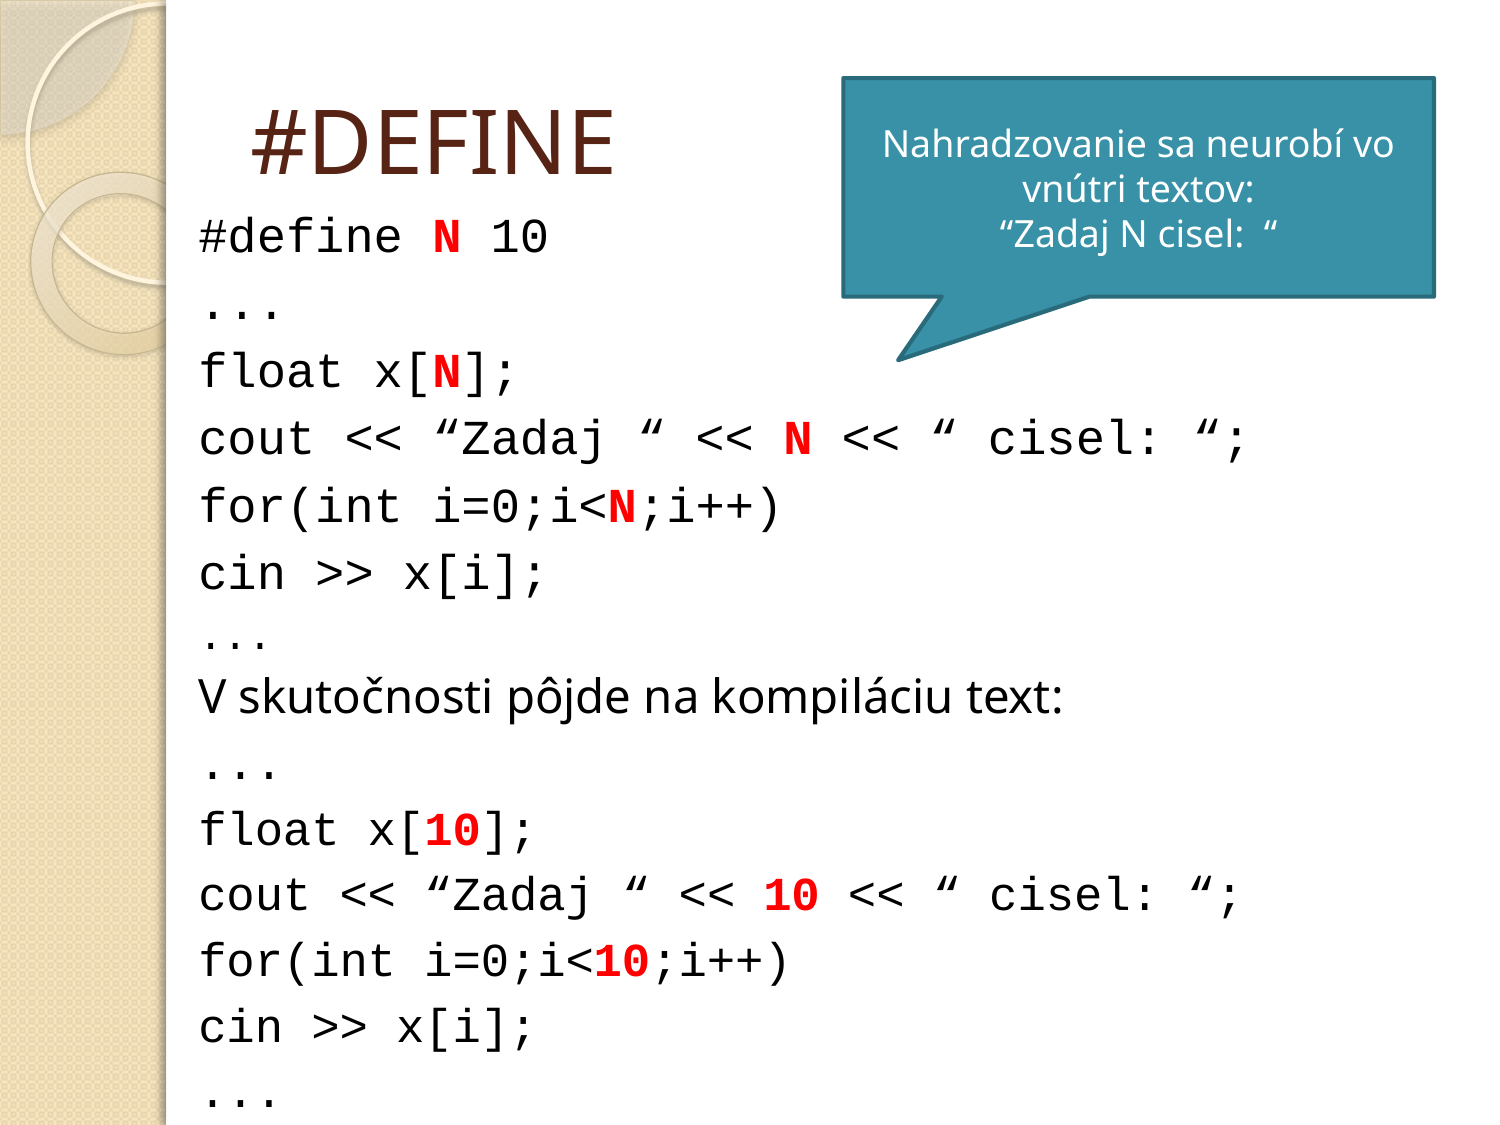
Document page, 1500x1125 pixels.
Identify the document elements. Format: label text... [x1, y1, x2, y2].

title #DEFINE [235, 45, 1466, 196]
text_box Nahradzovanie sa neurobí vo vnútri textov: “Zadaj N cisel: “ [841, 76, 1437, 363]
list #define N 10 ... float x[N]; cout << “Zadaj “ << N << “ cisel: “; for(int i=0;i<N;i++) cin >> x[i]; ... V skutočnosti pôjde na kompiláciu text: ... float x[10]; cout << “Zadaj “ << 10 << “ cisel: “; for(int i=0;i<10;i++) cin >> x[i]; ... [171, 196, 1500, 1125]
